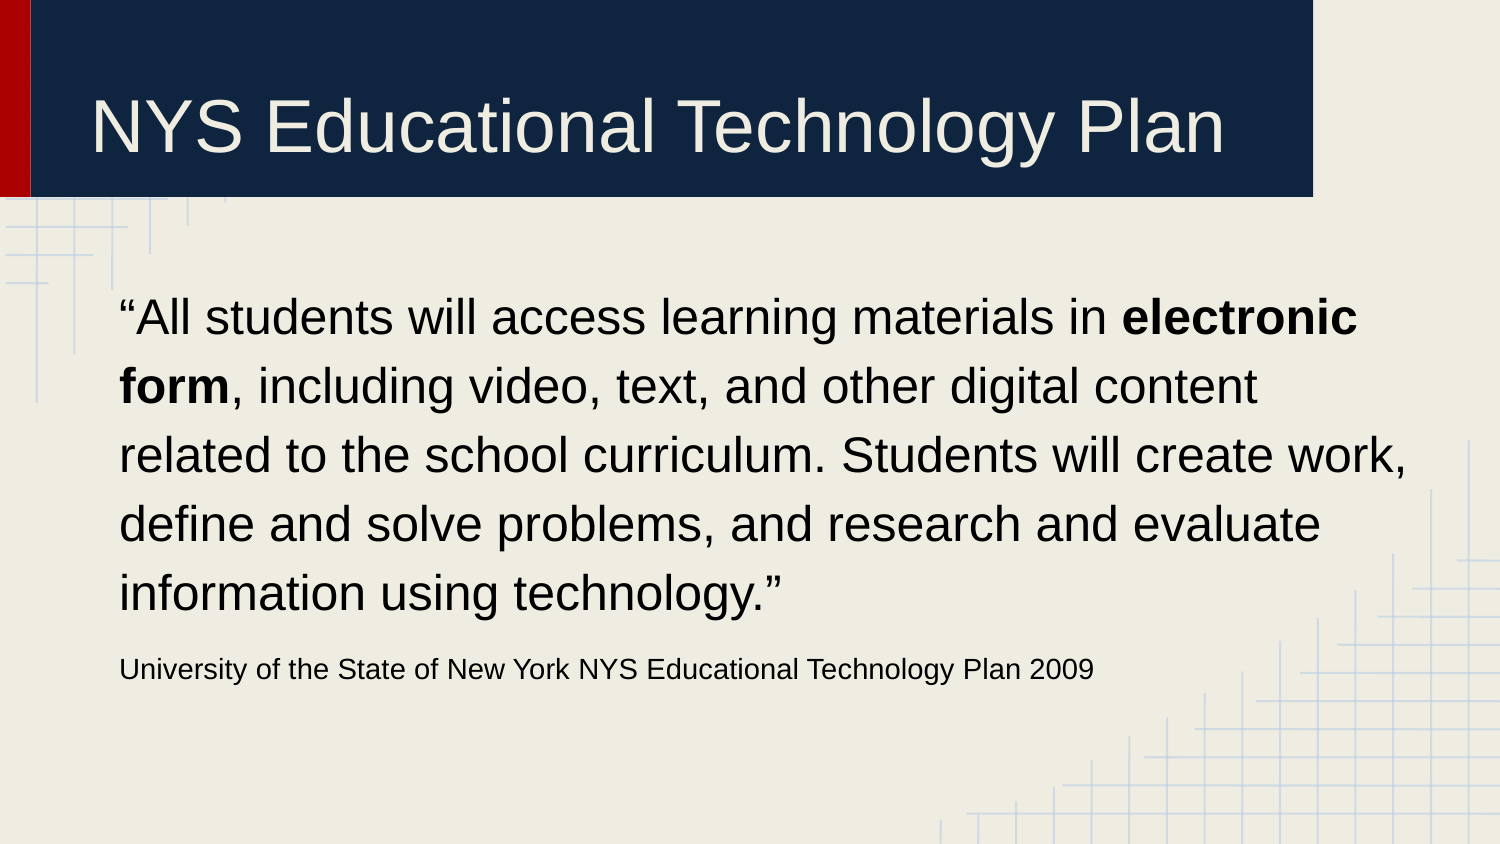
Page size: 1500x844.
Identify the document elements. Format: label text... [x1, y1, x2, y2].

list “All students will access learning materials in electronic form, including video, text, and other digital content related to the school curriculum. Students will create work, define and solve problems, and research and evaluate information using technology.” University of the State of New York NYS Educational Technology Plan 2009 [75, 260, 1425, 806]
title NYS Educational Technology Plan [75, 16, 1276, 183]
